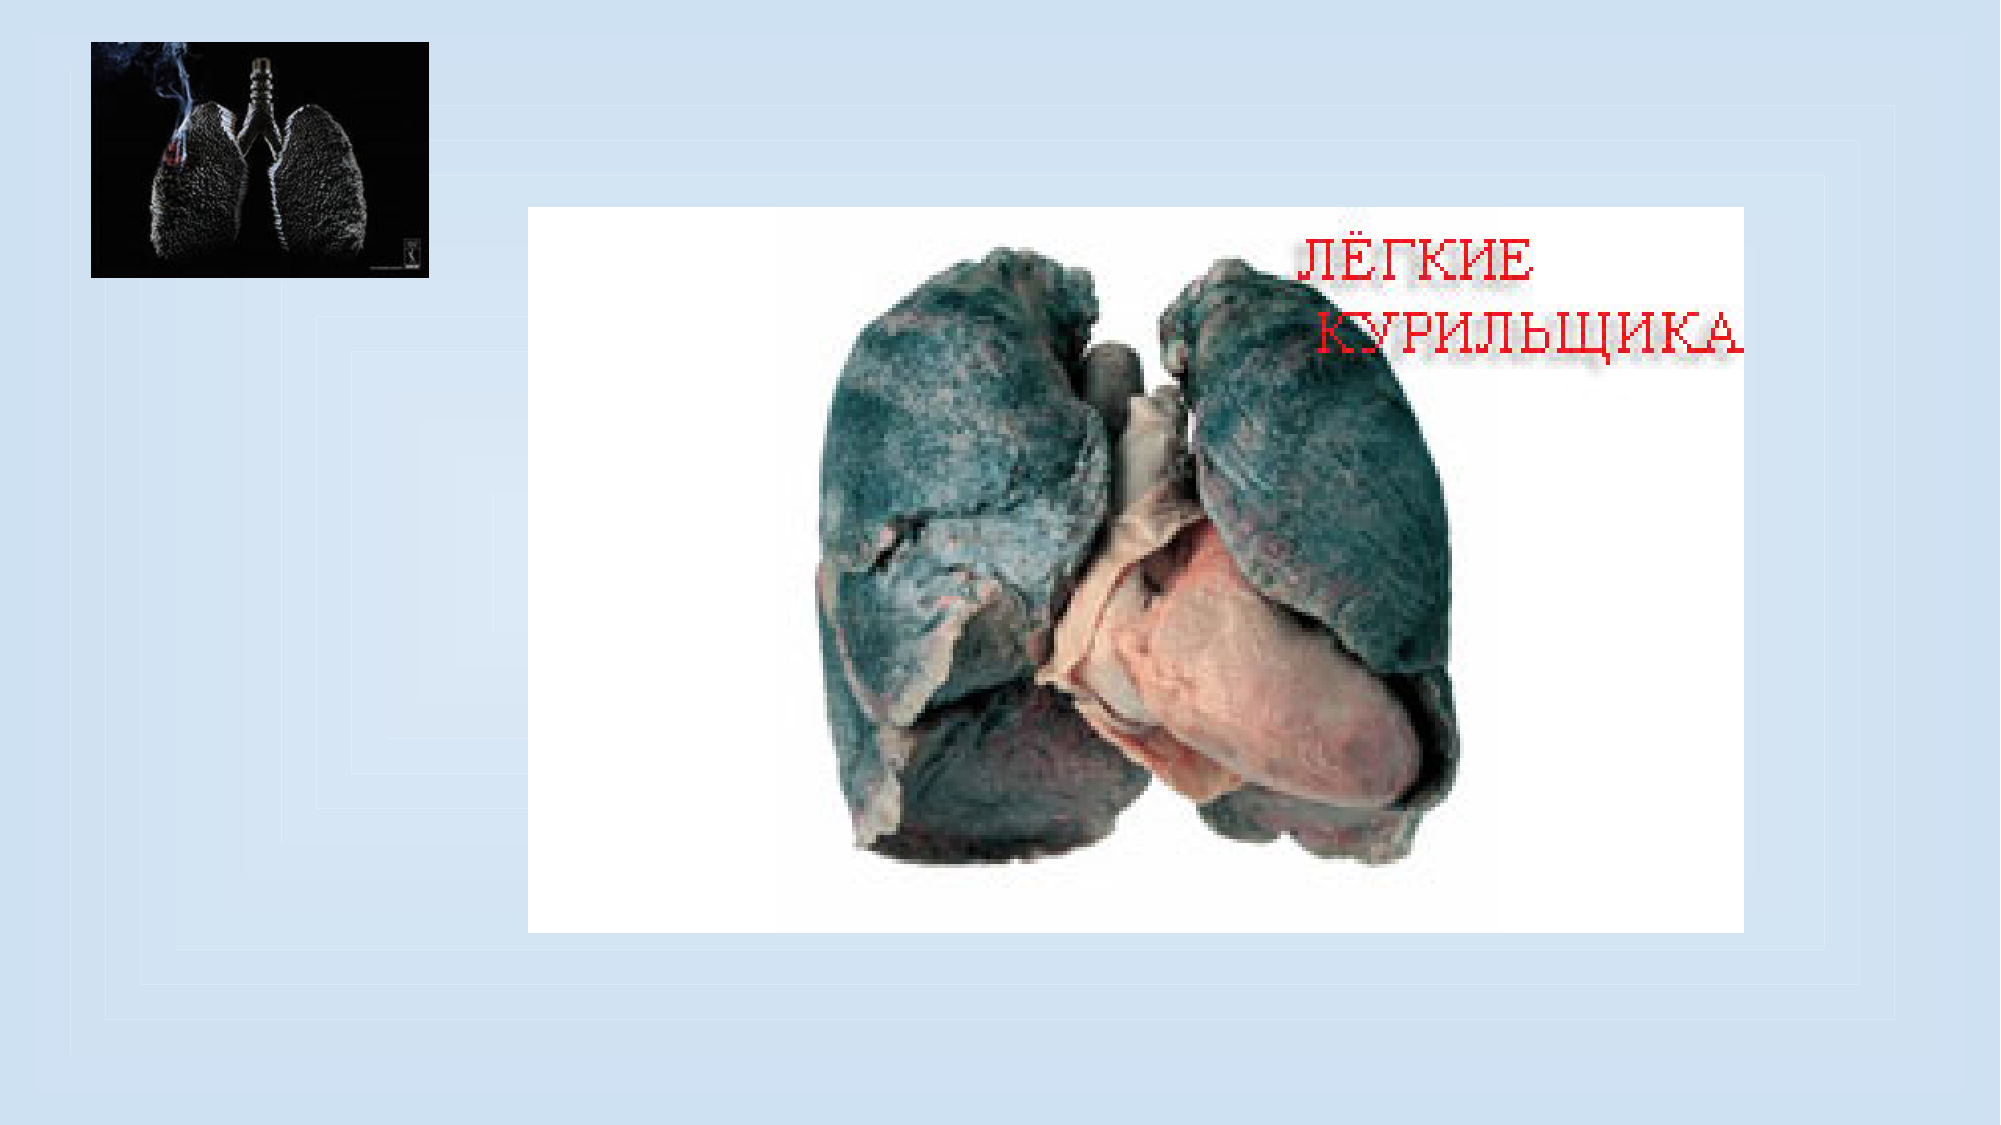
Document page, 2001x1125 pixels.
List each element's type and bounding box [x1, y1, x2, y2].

picture [90, 42, 429, 278]
picture [528, 207, 1744, 933]
